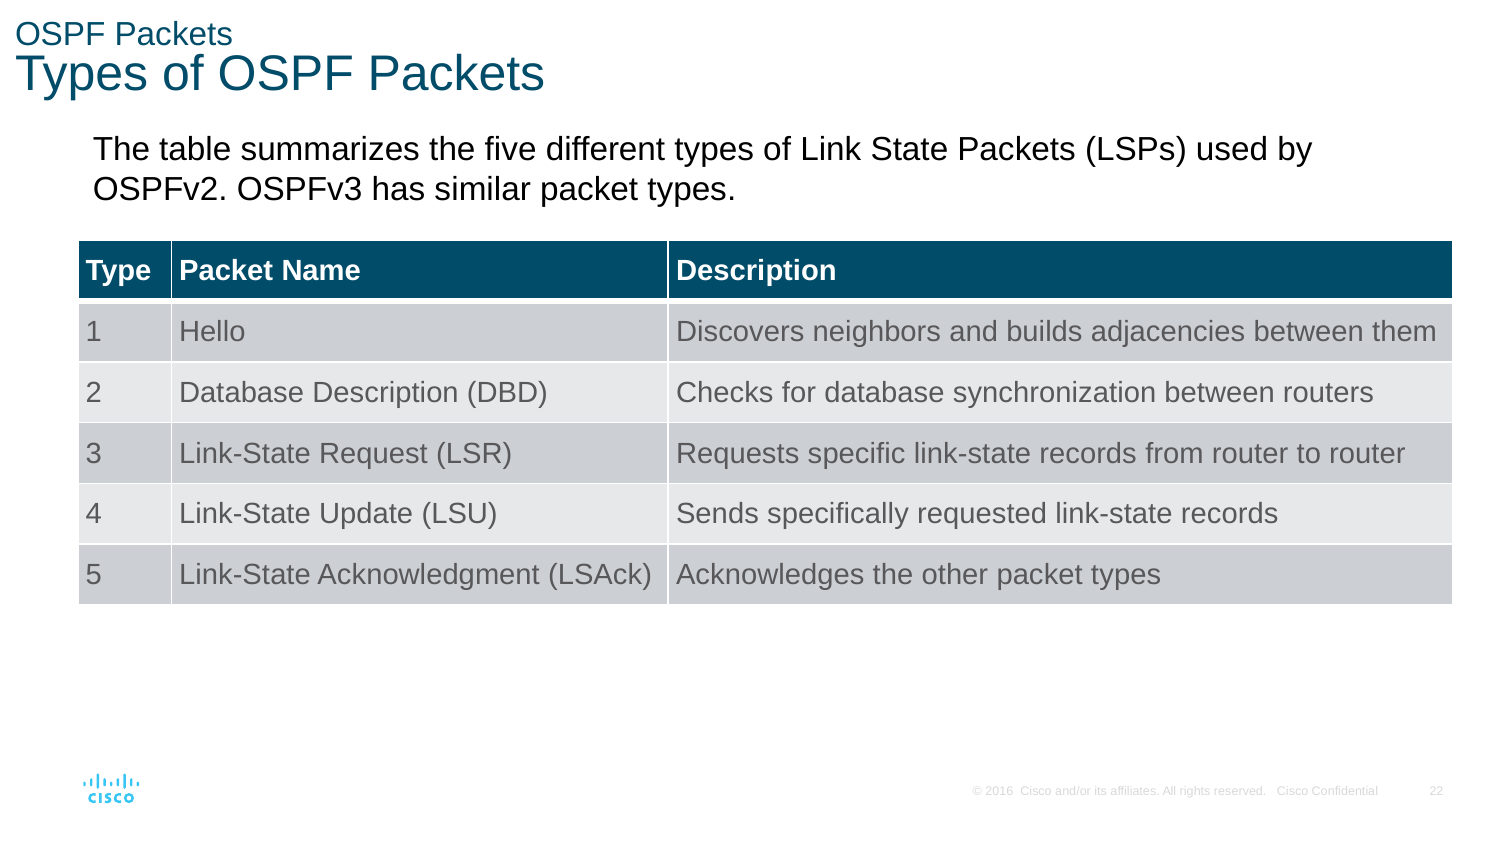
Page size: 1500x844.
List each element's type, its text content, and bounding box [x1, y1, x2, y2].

table_cell Acknowledges the other packet types [669, 545, 1452, 604]
title OSPF Packets Types of OSPF Packets [0, 0, 1369, 121]
table_header Type [79, 241, 171, 298]
table_cell 5 [79, 545, 171, 604]
table_cell 4 [79, 484, 171, 543]
list The table summarizes the five different types of Link State Packets (LSPs) used by OSPFv2. OSPFv3 has similar packet types. [77, 120, 1437, 226]
table_cell Hello [172, 304, 667, 361]
table_cell 1 [79, 304, 171, 361]
table_header Packet Name [172, 241, 667, 298]
table_cell 2 [79, 363, 171, 422]
table_cell Link-State Acknowledgment (LSAck) [172, 545, 667, 604]
table_header Description [669, 241, 1452, 298]
table_cell Sends specifically requested link-state records [669, 484, 1452, 543]
table_cell Requests specific link-state records from router to router [669, 423, 1452, 483]
table_cell Link-State Update (LSU) [172, 484, 667, 543]
table_cell Database Description (DBD) [172, 363, 667, 422]
table_cell Link-State Request (LSR) [172, 423, 667, 483]
table_cell Checks for database synchronization between routers [669, 363, 1452, 422]
table_cell Discovers neighbors and builds adjacencies between them [669, 304, 1452, 361]
table_cell 3 [79, 423, 171, 483]
